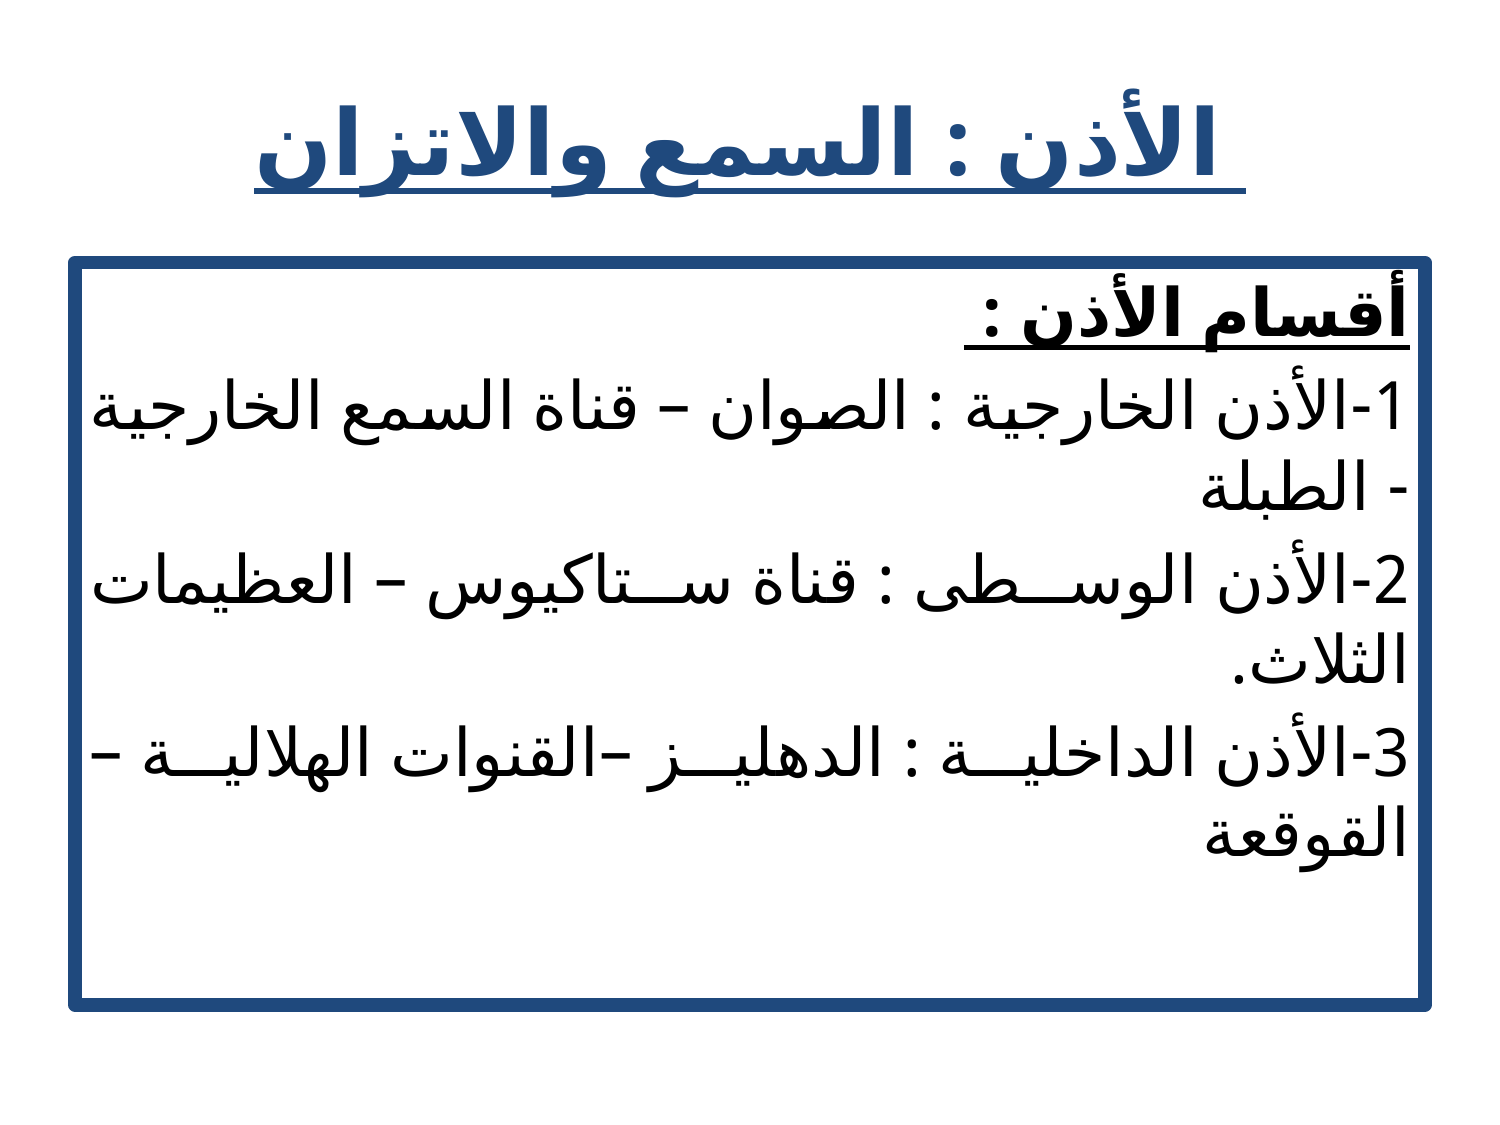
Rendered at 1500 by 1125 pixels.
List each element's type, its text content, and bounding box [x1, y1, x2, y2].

list أقسام الأذن : 1-الأذن الخارجية : الصوان – قناة السمع الخارجية - الطبلة 2-الأذن الوسطى : قناة ستاكيوس – العظيمات الثلاث. 3-الأذن الداخلية : الدهليز –القنوات الهلالية – القوقعة [75, 262, 1425, 1005]
title الأذن : السمع والاتزان [75, 45, 1425, 233]
